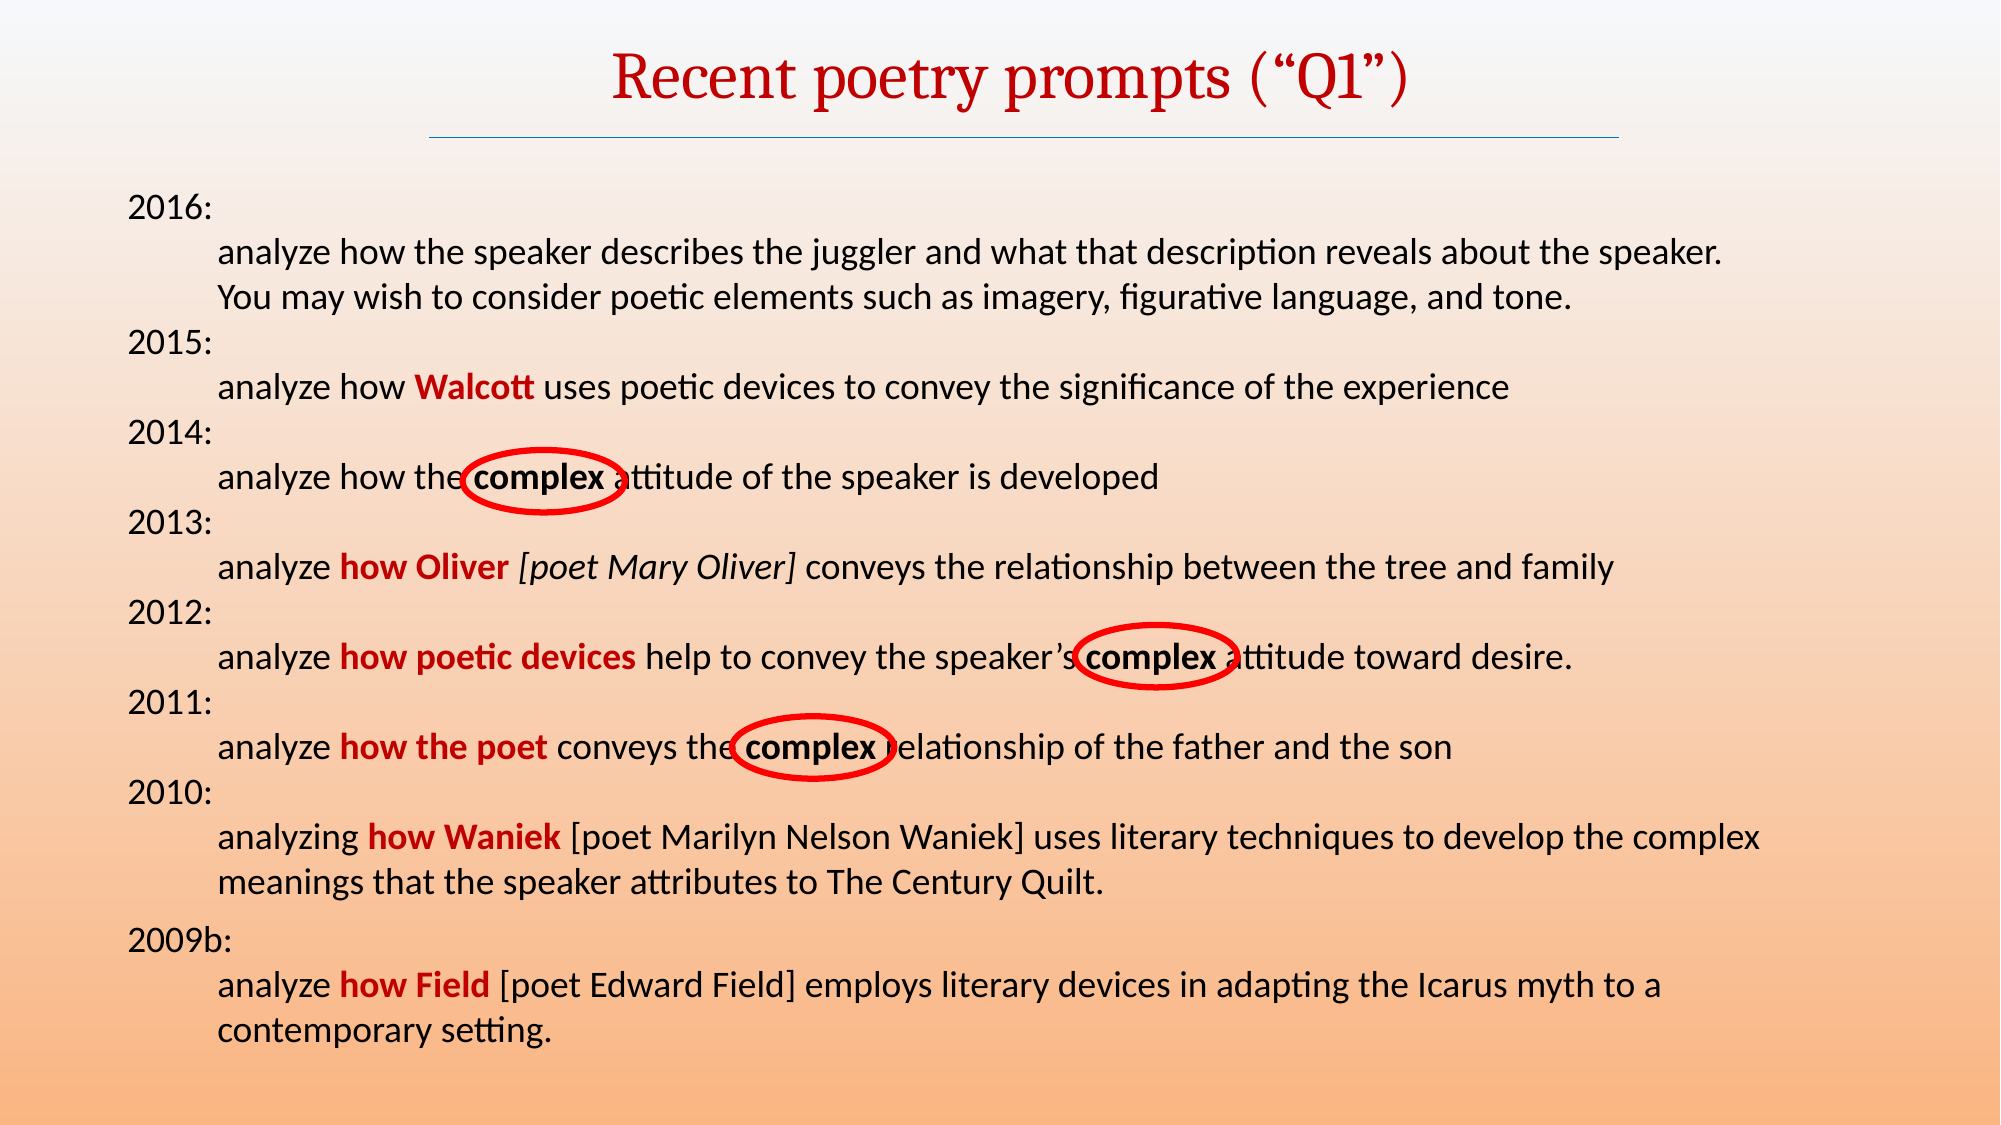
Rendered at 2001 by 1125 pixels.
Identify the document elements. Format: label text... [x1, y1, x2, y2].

text_box [729, 714, 897, 781]
text_box [460, 447, 628, 515]
text_box Recent poetry prompts (“Q1”) [312, 24, 1713, 120]
text_box 2016: analyze how the speaker describes the juggler and what that description reveals about the speaker. You may wish to consider poetic elements such as imagery, figurative language, and tone. 2015: analyze how Walcott uses poetic devices to convey the significance of the experience 2014: analyze how the complex attitude of the speaker is developed 2013: analyze how Oliver [poet Mary Oliver] conveys the relationship between the tree and family 2012: analyze how poetic devices help to convey the speaker’s complex attitude toward desire. 2011: analyze how the poet conveys the complex relationship of the father and the son 2010: analyzing how Waniek [poet Marilyn Nelson Waniek] uses literary techniques to develop the complex meanings that the speaker attributes to The Century Quilt. 2009b: analyze how Field [poet Edward Field] employs literary devices in adapting the Icarus myth to a contemporary setting. [112, 174, 1863, 1125]
text_box [1072, 622, 1240, 690]
